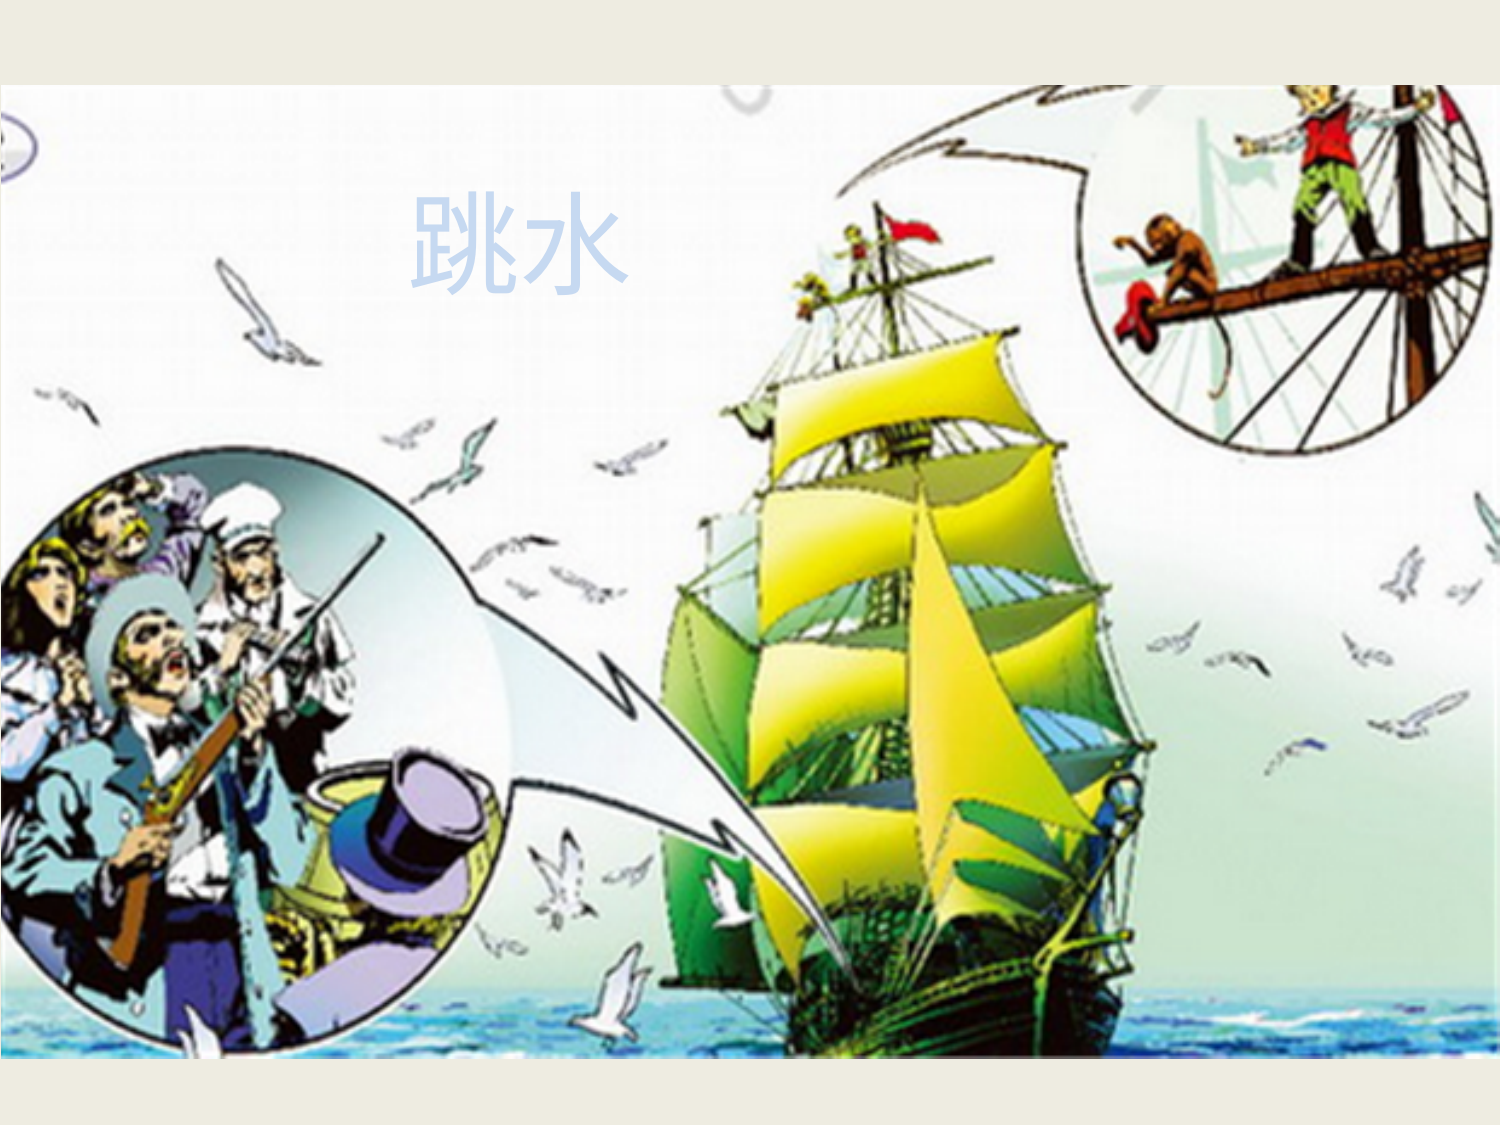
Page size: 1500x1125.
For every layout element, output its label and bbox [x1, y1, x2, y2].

picture [1, 85, 1500, 1059]
